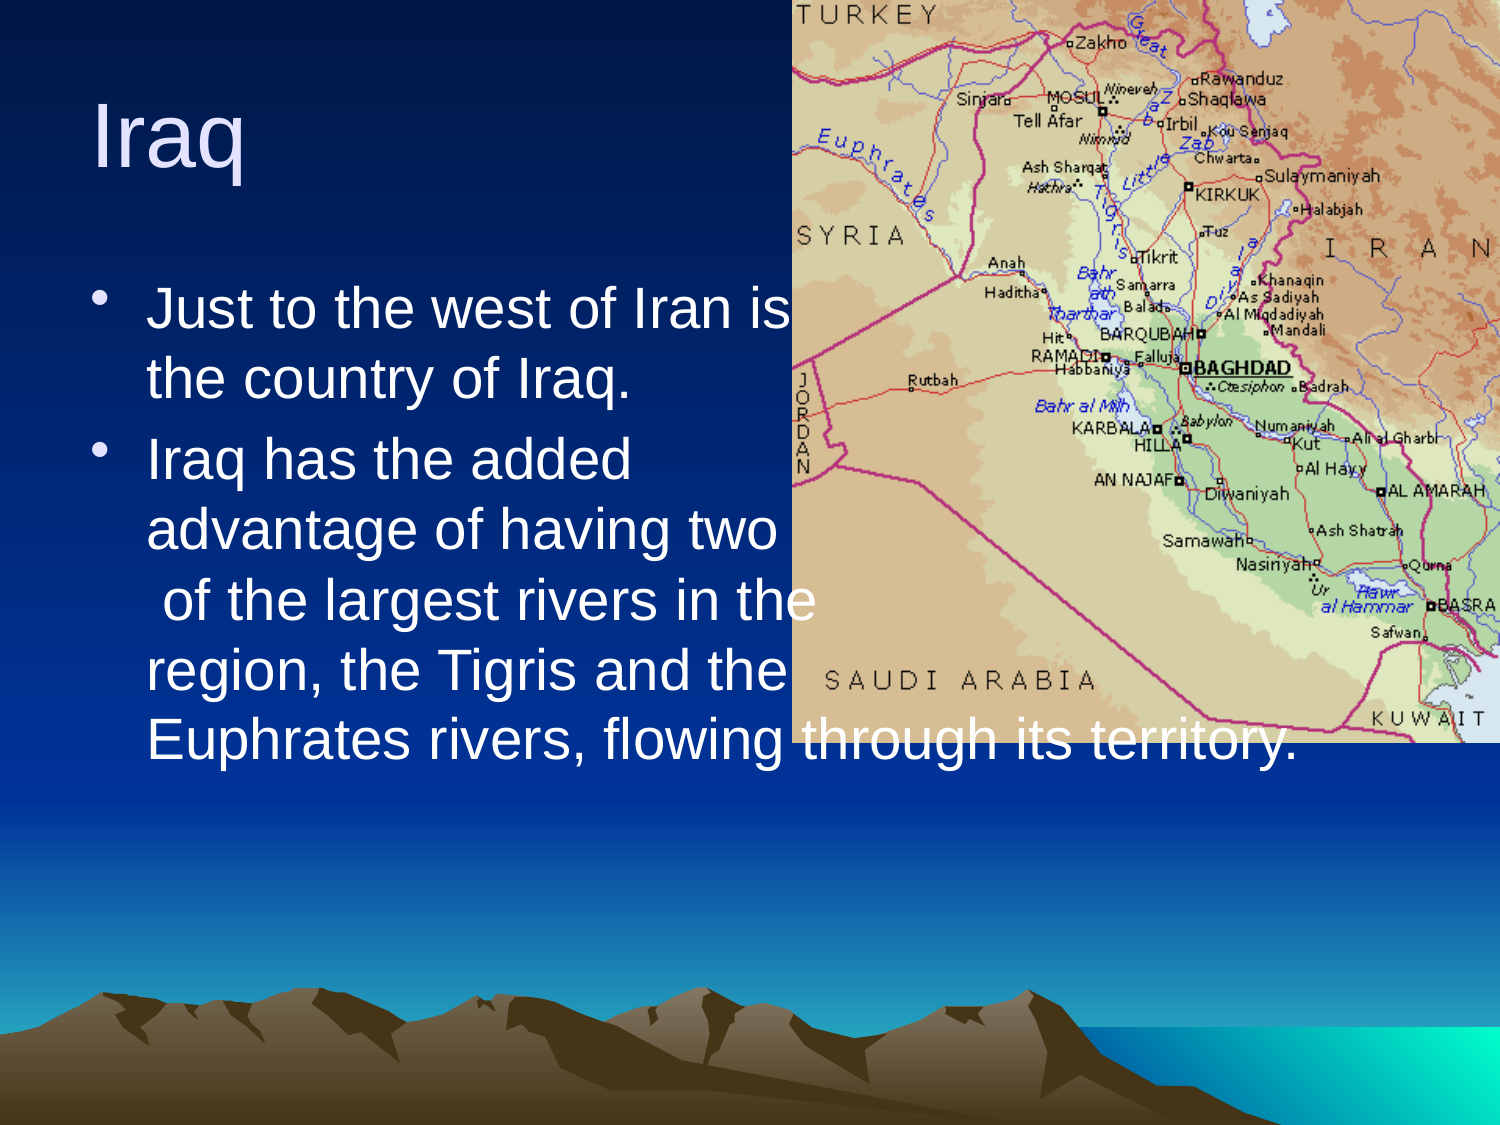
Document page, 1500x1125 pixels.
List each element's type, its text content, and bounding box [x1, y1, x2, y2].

list Just to the west of Iran is the country of Iraq. Iraq has the added advantage of having two of the largest rivers in the region, the Tigris and the Euphrates rivers, flowing through its territory. [74, 262, 1426, 1001]
title Iraq [74, 37, 784, 226]
picture [791, 0, 1500, 743]
